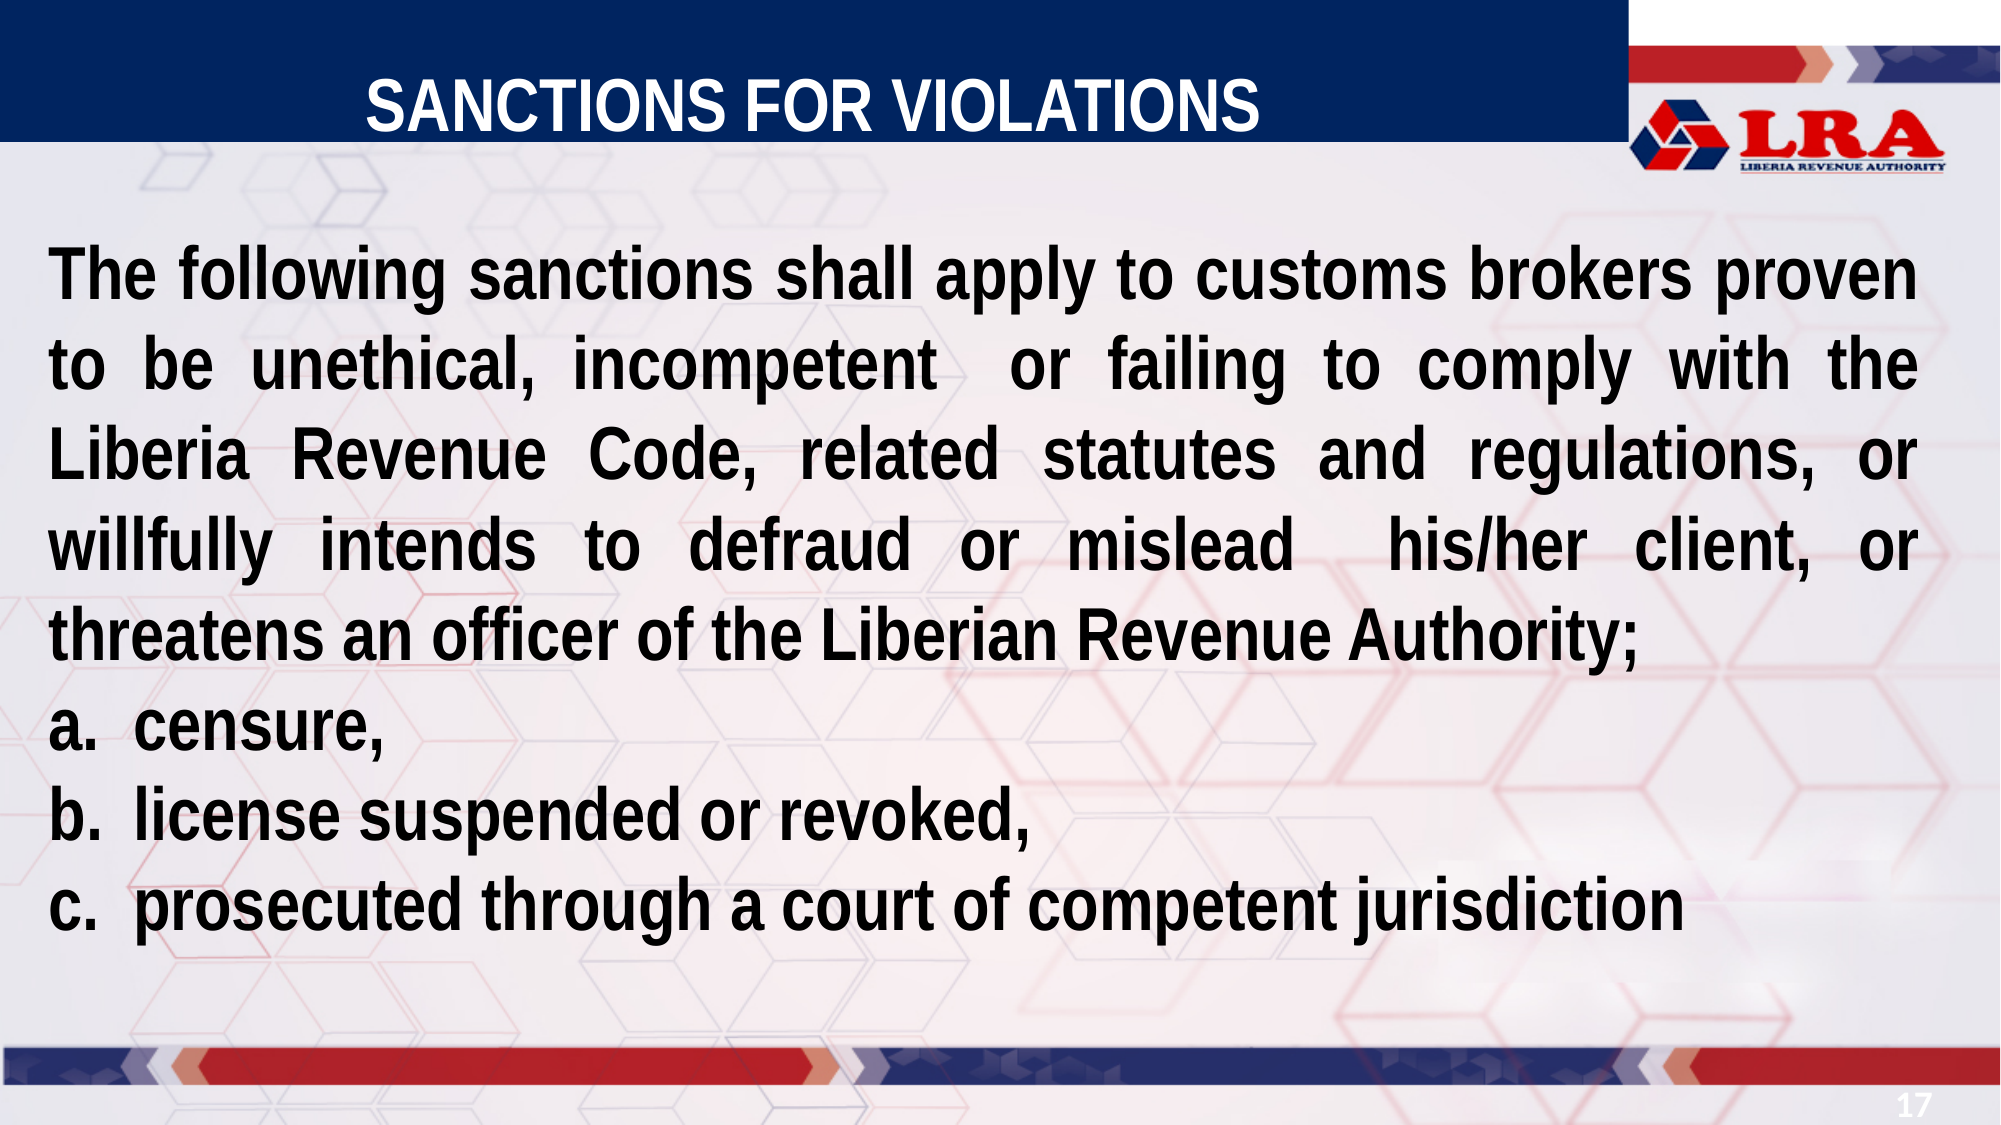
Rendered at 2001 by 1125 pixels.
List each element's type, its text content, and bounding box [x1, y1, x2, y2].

picture [0, 0, 2001, 1125]
slide_number 17 [1497, 1072, 1948, 1125]
text_box The following sanctions shall apply to customs brokers proven to be unethical, incompetent or failing to comply with the Liberia Revenue Code, related statutes and regulations, or willfully intends to defraud or mislead his/her client, or threatens an officer of the Liberian Revenue Authority; censure, license suspended or revoked, prosecuted through a court of competent jurisdiction [33, 217, 1936, 953]
text_box “ SANCTIONS FOR VIOLATIONS [0, 0, 1629, 142]
